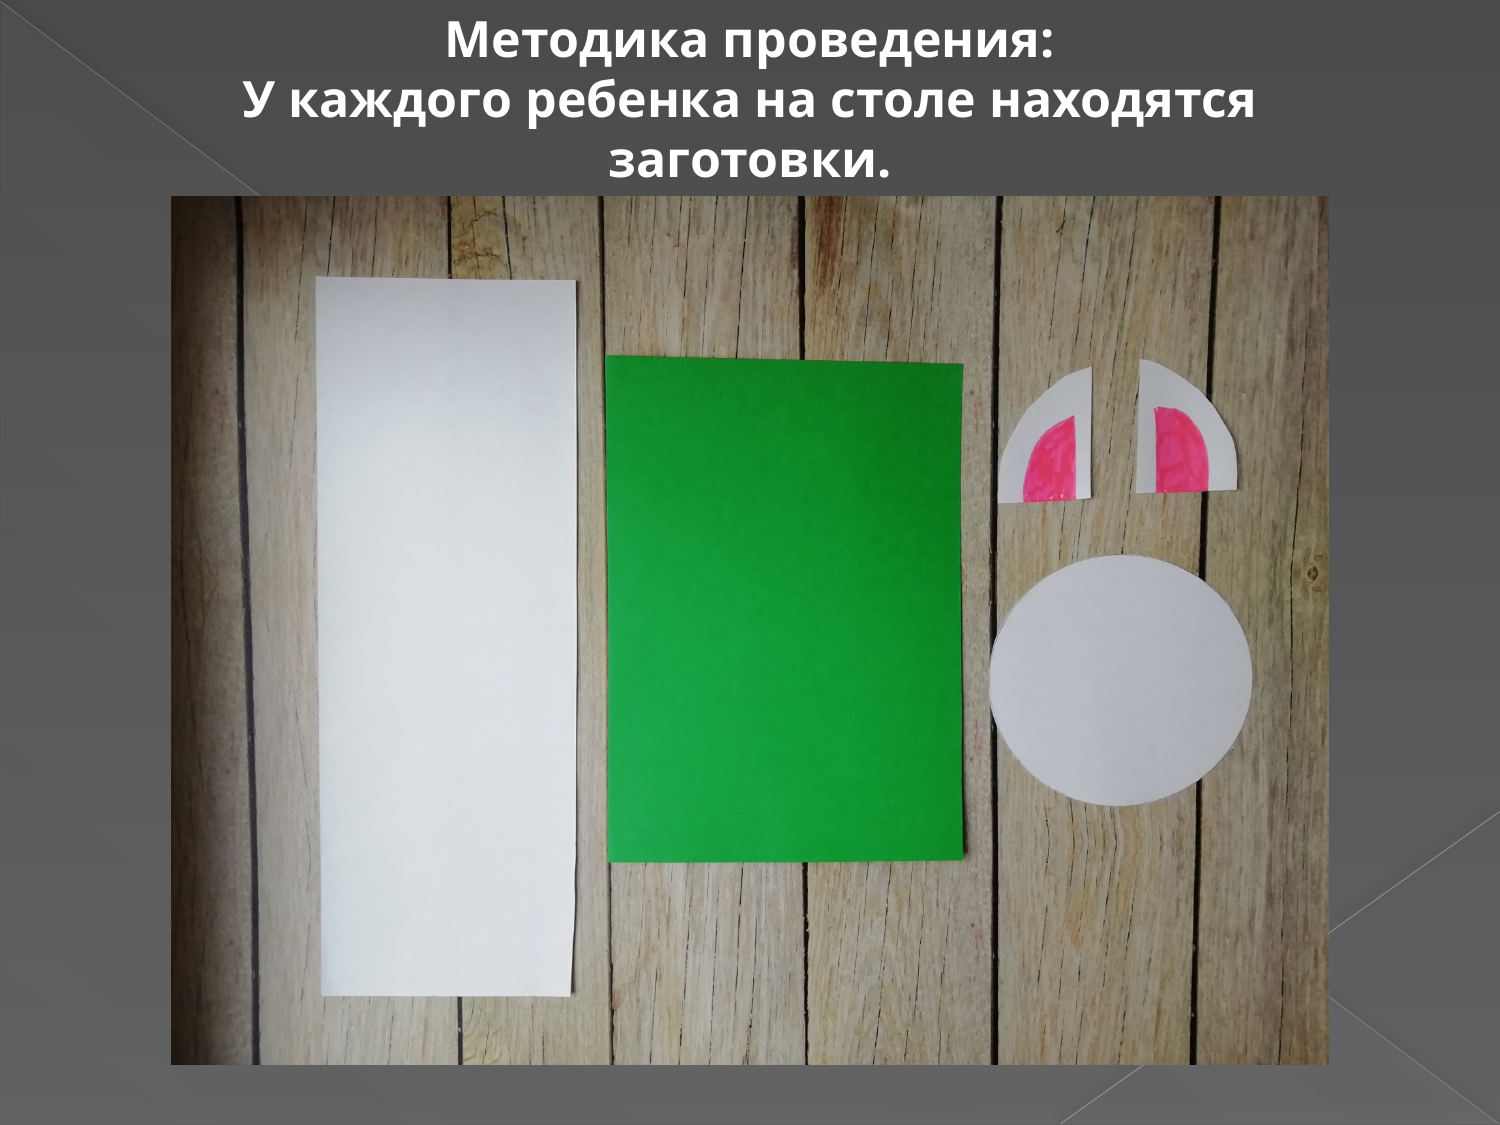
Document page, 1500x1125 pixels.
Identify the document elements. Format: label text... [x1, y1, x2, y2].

text_box Методика проведения: У каждого ребенка на столе находятся заготовки. [171, 0, 1329, 186]
picture [170, 195, 1329, 1065]
